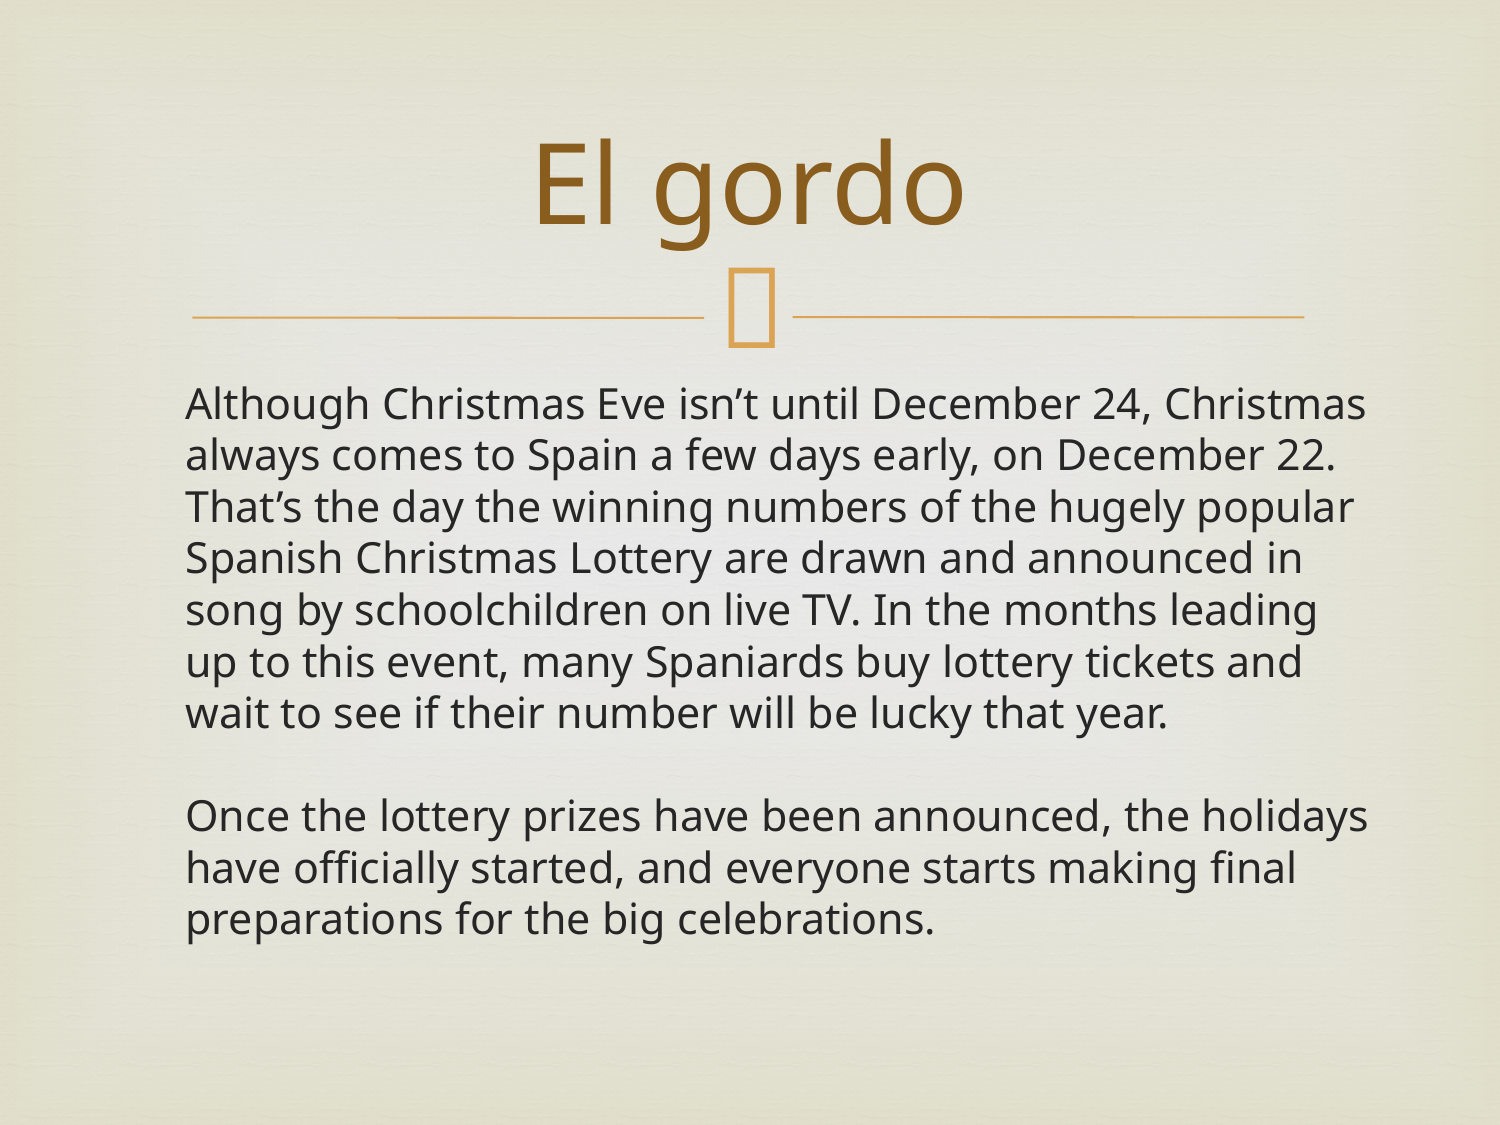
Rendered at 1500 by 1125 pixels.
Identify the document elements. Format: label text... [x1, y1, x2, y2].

list Although Christmas Eve isn’t until December 24, Christmas always comes to Spain a few days early, on December 22. That’s the day the winning numbers of the hugely popular Spanish Christmas Lottery are drawn and announced in song by schoolchildren on live TV. In the months leading up to this event, many Spaniards buy lottery tickets and wait to see if their number will be lucky that year. Once the lottery prizes have been announced, the holidays have officially started, and everyone starts making final preparations for the big celebrations. [114, 368, 1386, 1005]
title El gordo [112, 93, 1386, 267]
